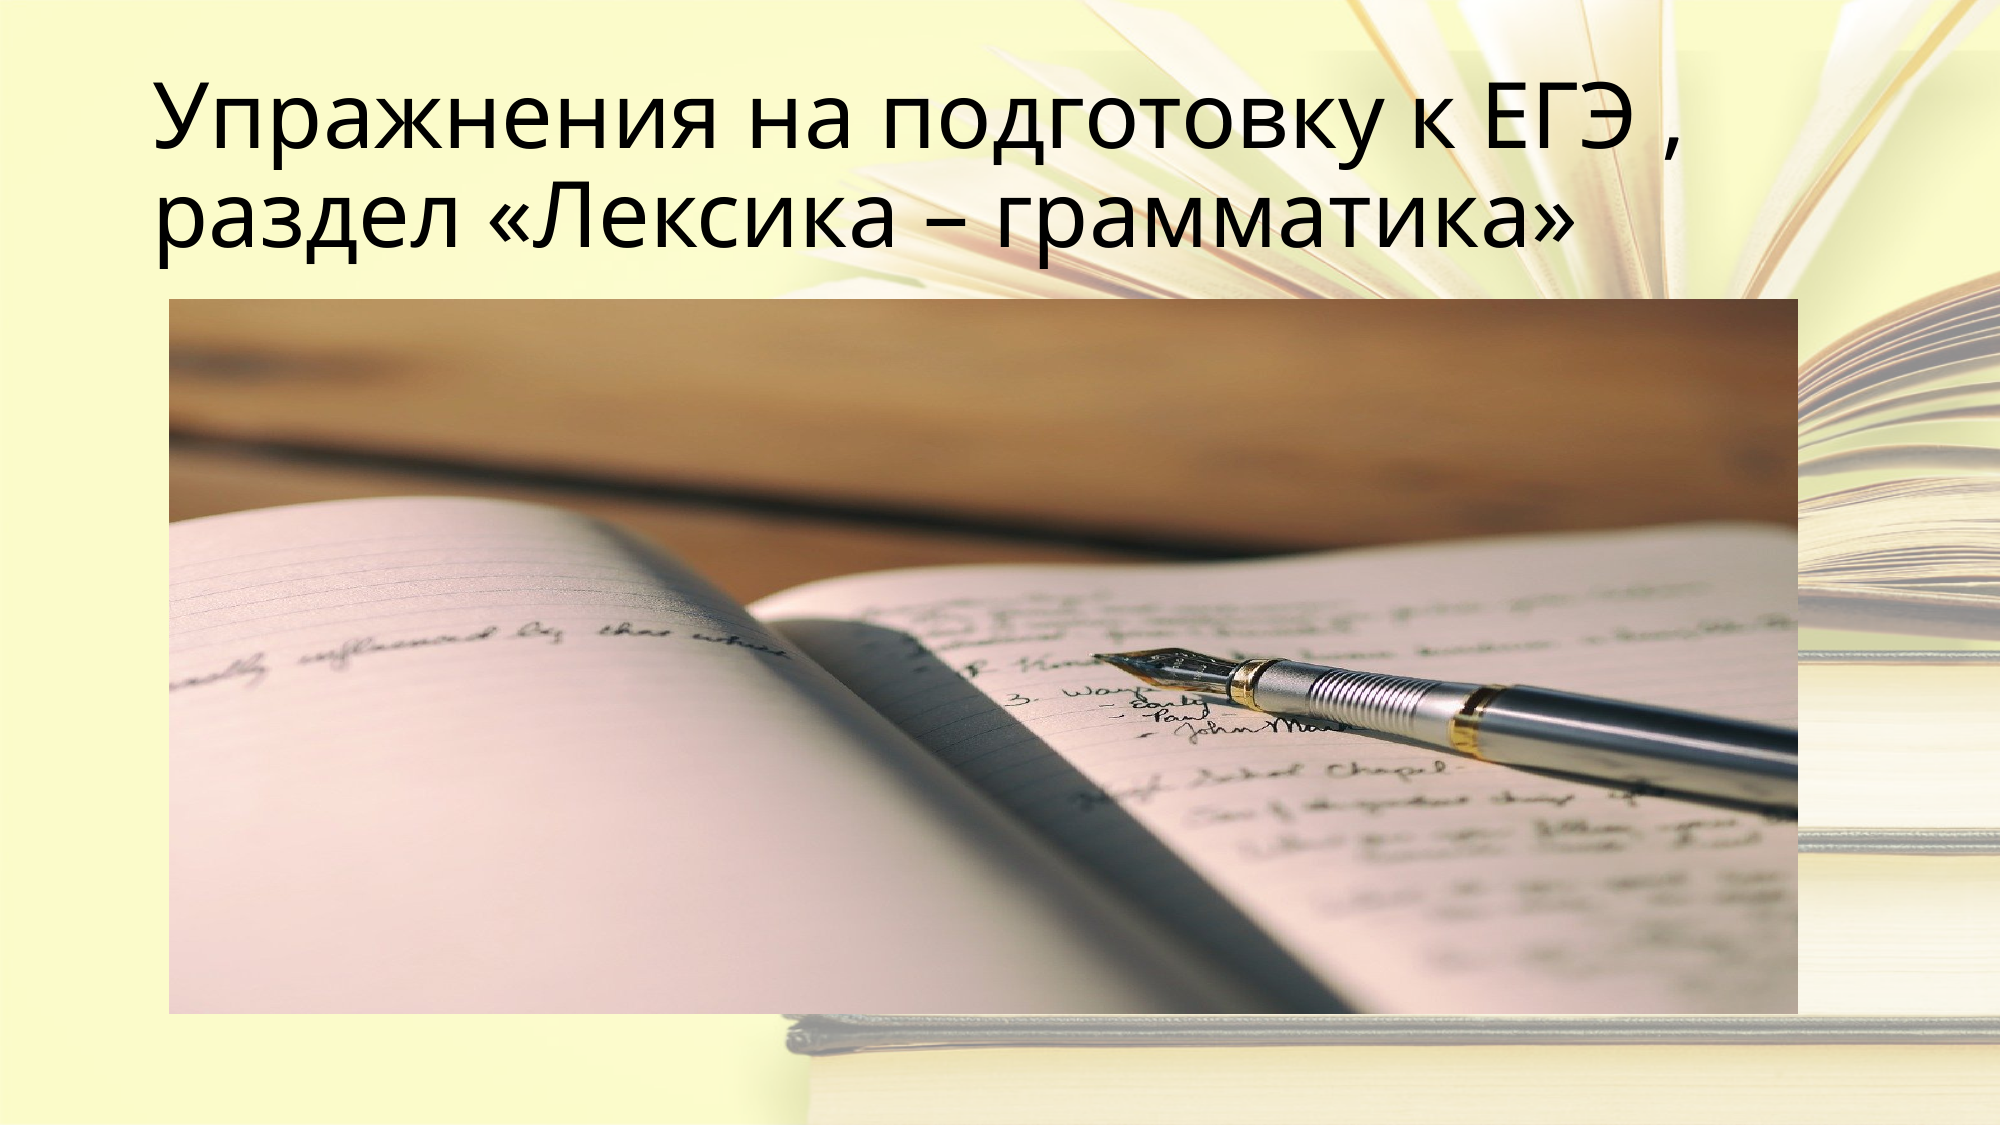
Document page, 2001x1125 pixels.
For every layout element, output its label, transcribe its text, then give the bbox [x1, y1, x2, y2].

title Упражнения на подготовку к ЕГЭ , раздел «Лексика – грамматика» [137, 59, 1863, 278]
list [169, 299, 1798, 1014]
